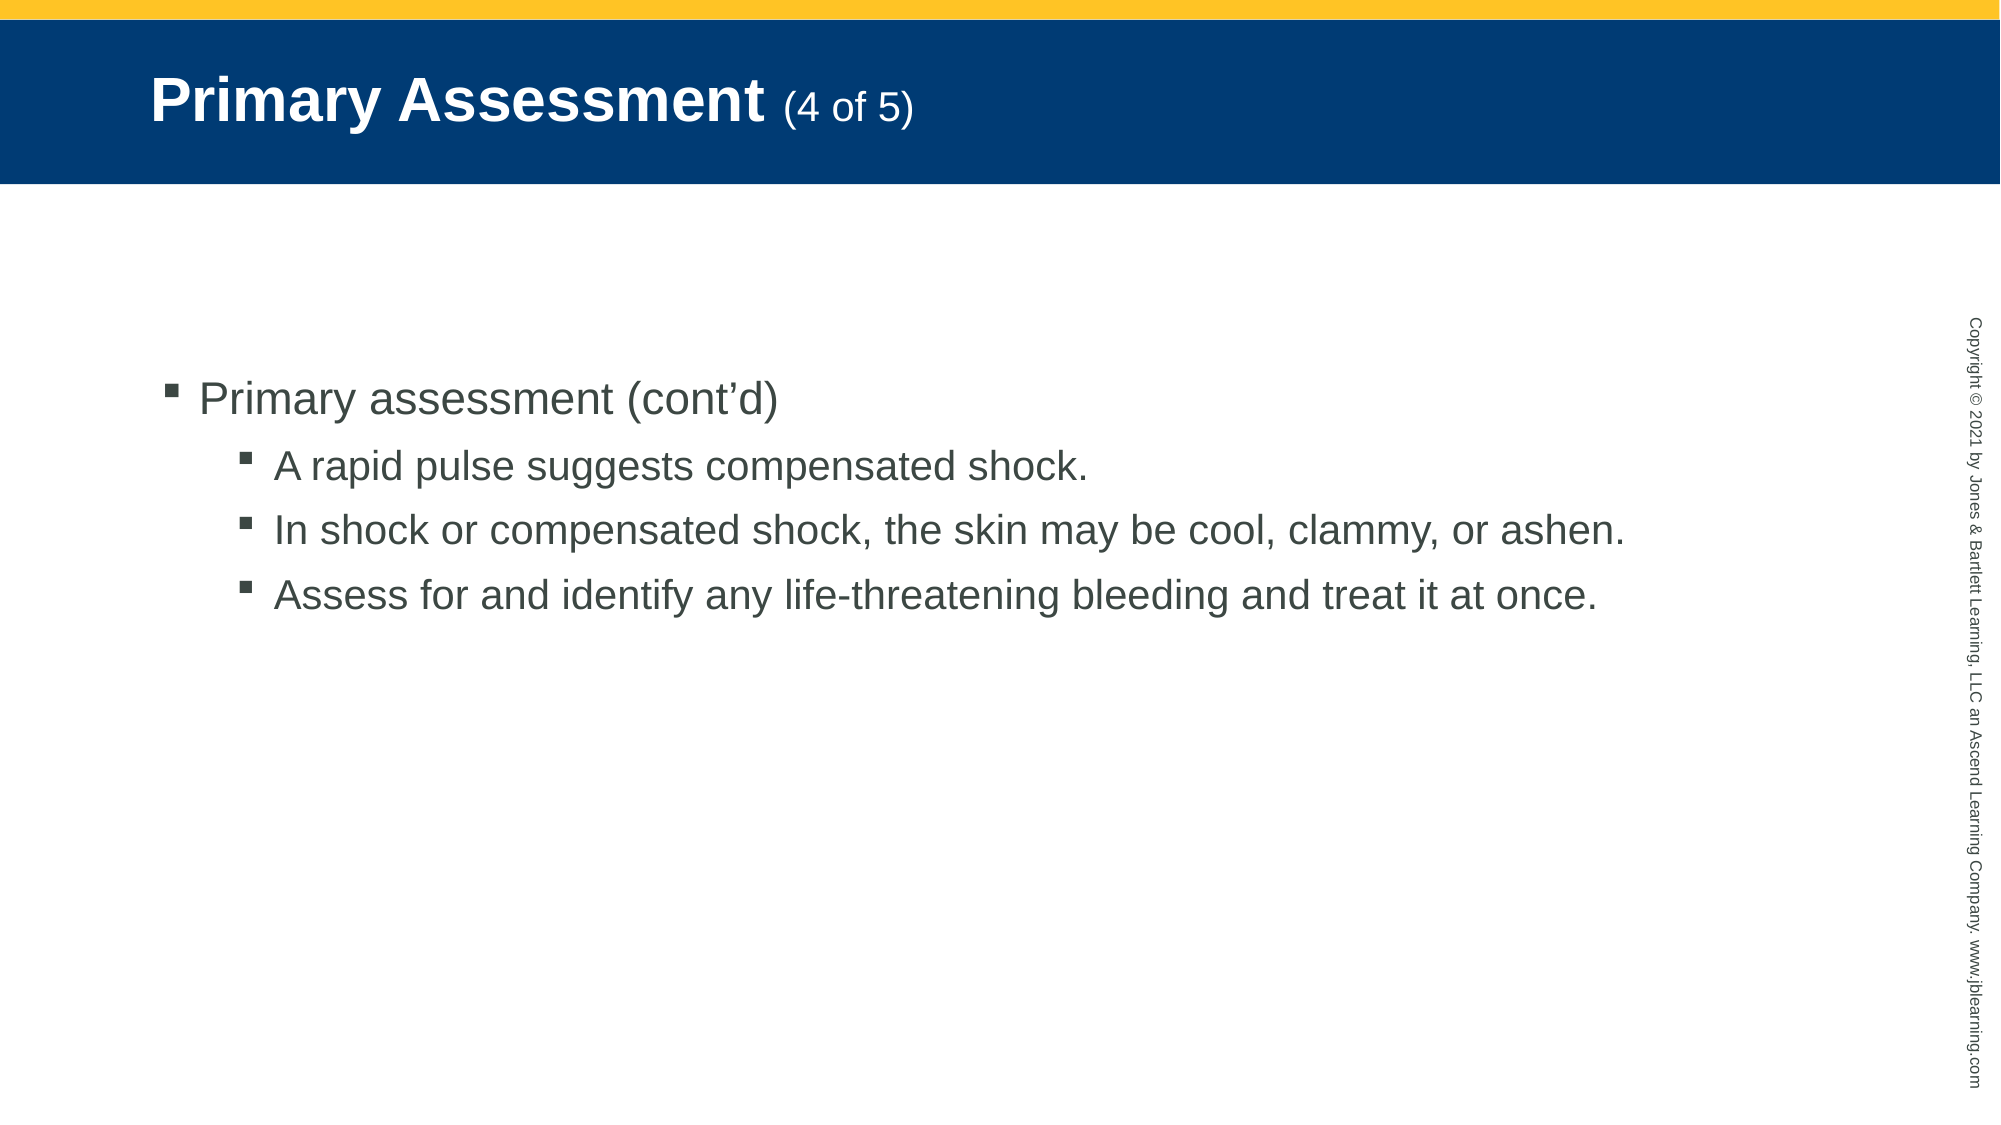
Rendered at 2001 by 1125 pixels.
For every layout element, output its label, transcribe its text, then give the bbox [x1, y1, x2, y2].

title Primary Assessment (4 of 5) [0, 19, 2000, 185]
list Primary assessment (cont’d) A rapid pulse suggests compensated shock. In shock or compensated shock, the skin may be cool, clammy, or ashen. Assess for and identify any life-threatening bleeding and treat it at once. [146, 361, 1859, 1016]
